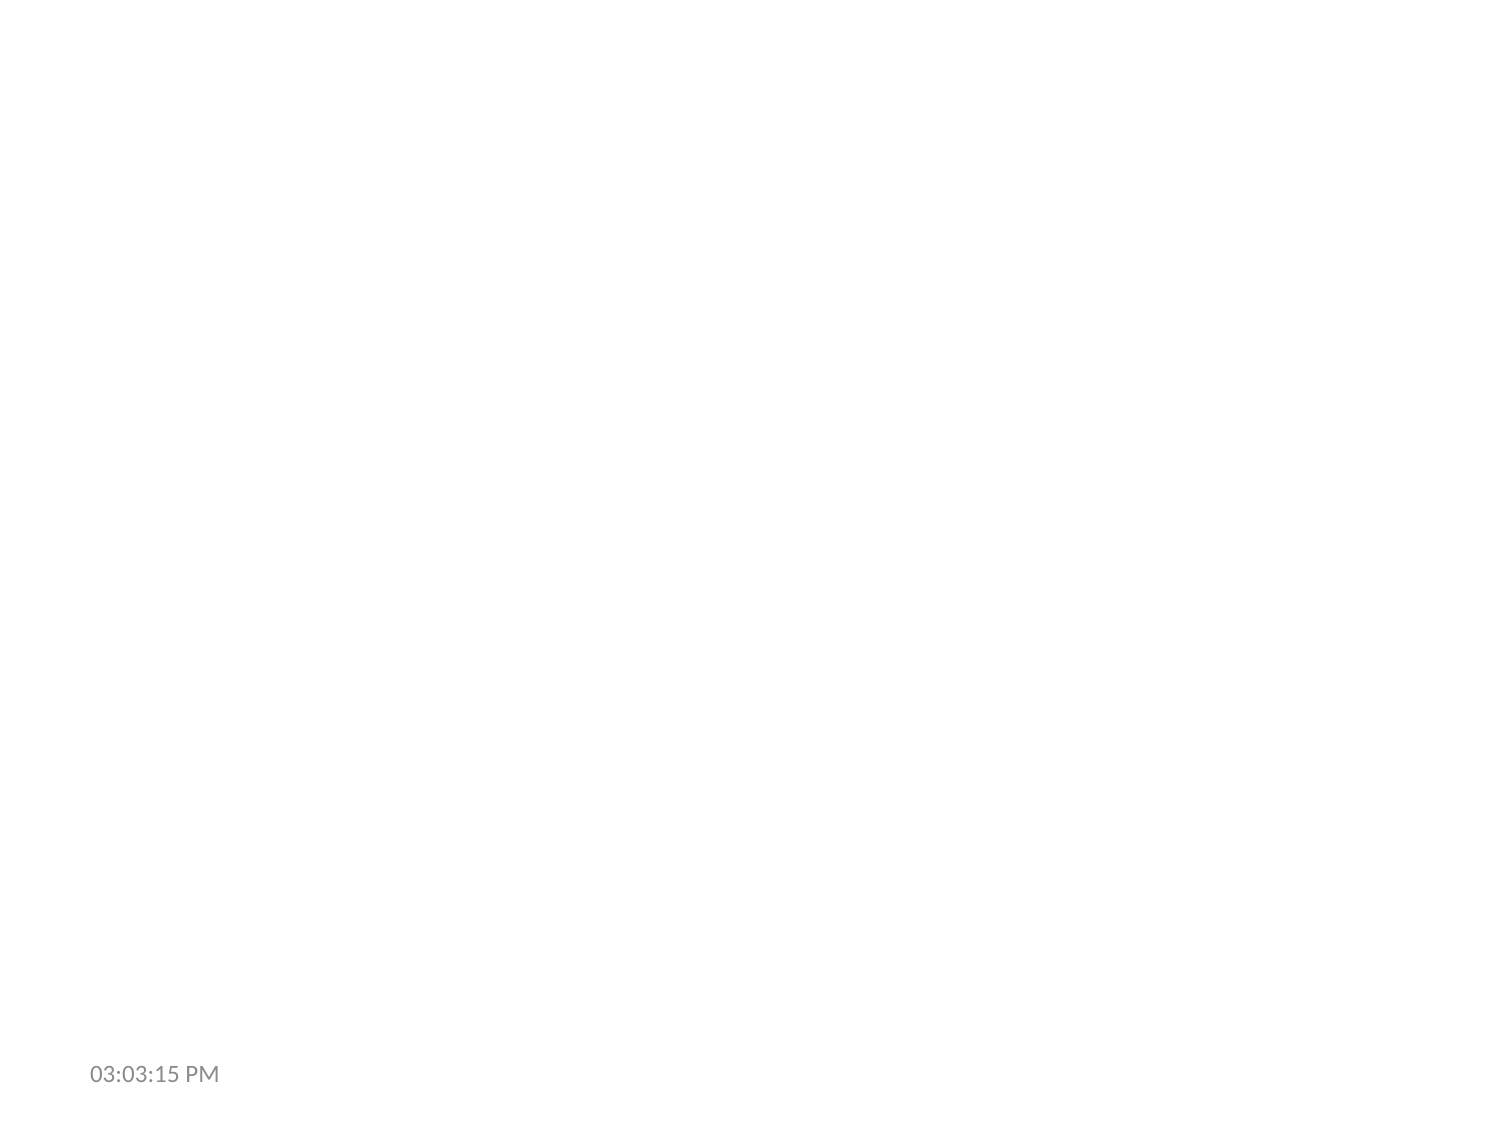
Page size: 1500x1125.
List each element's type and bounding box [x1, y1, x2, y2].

slide_number [75, 1042, 425, 1103]
